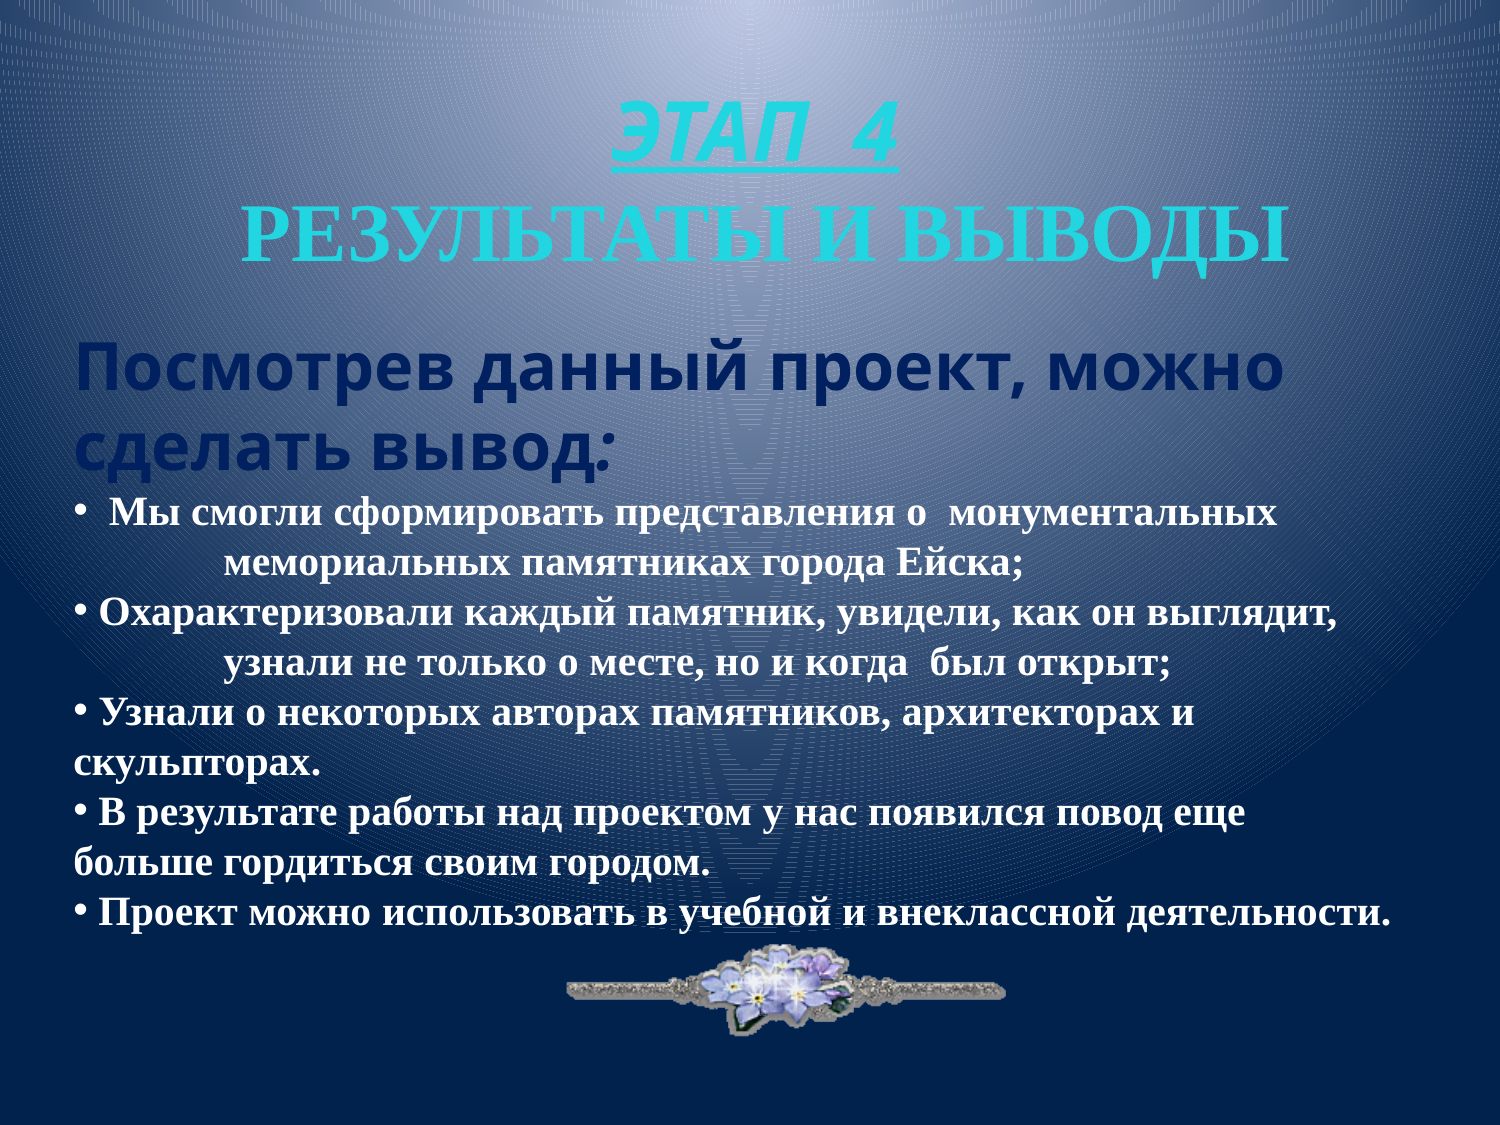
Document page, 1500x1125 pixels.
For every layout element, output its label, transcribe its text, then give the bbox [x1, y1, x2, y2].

picture [550, 913, 1020, 1071]
text_box Этап 4 результаты и выводы [204, 70, 1306, 286]
text_box Посмотрев данный проект, можно сделать вывод: Мы смогли сформировать представления о монументальных мемориальных памятниках города Ейска; Охарактеризовали каждый памятник, увидели, как он выглядит, узнали не только о месте, но и когда был открыт; Узнали о некоторых авторах памятников, архитекторах и скульпторах. В результате работы над проектом у нас появился повод еще больше гордиться своим городом. Проект можно использовать в учебной и внеклассной деятельности. [58, 316, 1418, 942]
